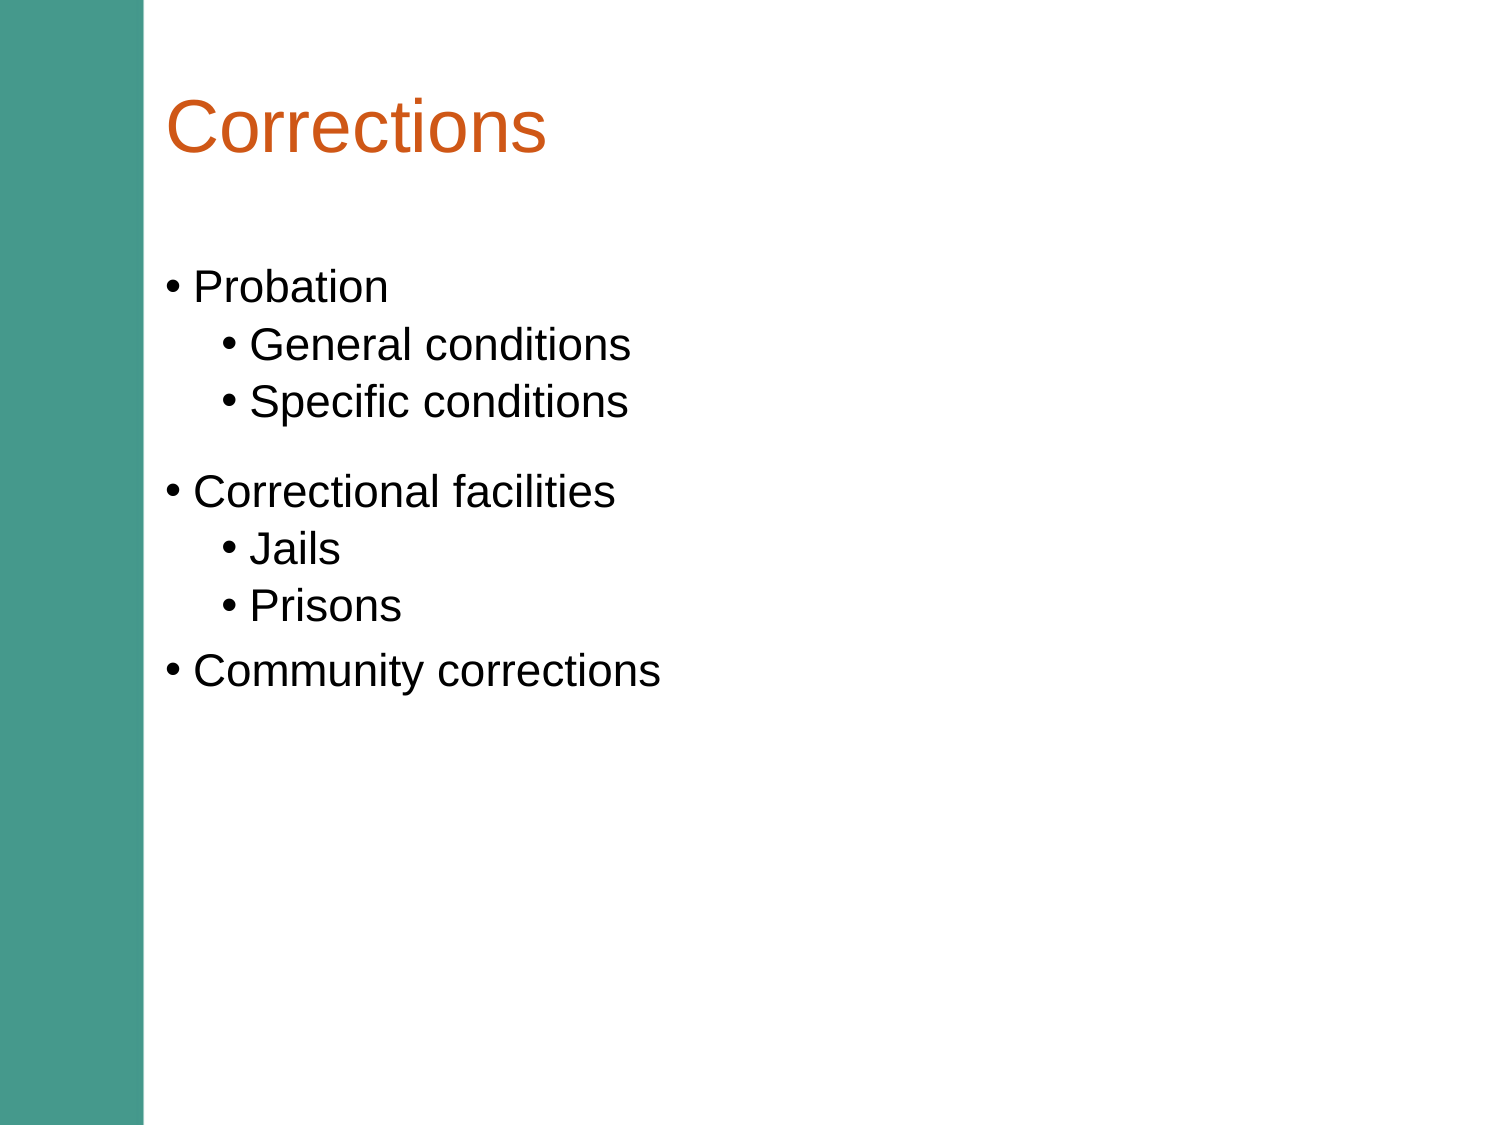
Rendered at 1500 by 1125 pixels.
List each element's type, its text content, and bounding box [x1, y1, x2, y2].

list Probation General conditions Specific conditions Correctional facilities Jails Prisons Community corrections [150, 255, 1250, 1043]
picture [0, 0, 1500, 1125]
title Corrections [150, 59, 1444, 196]
